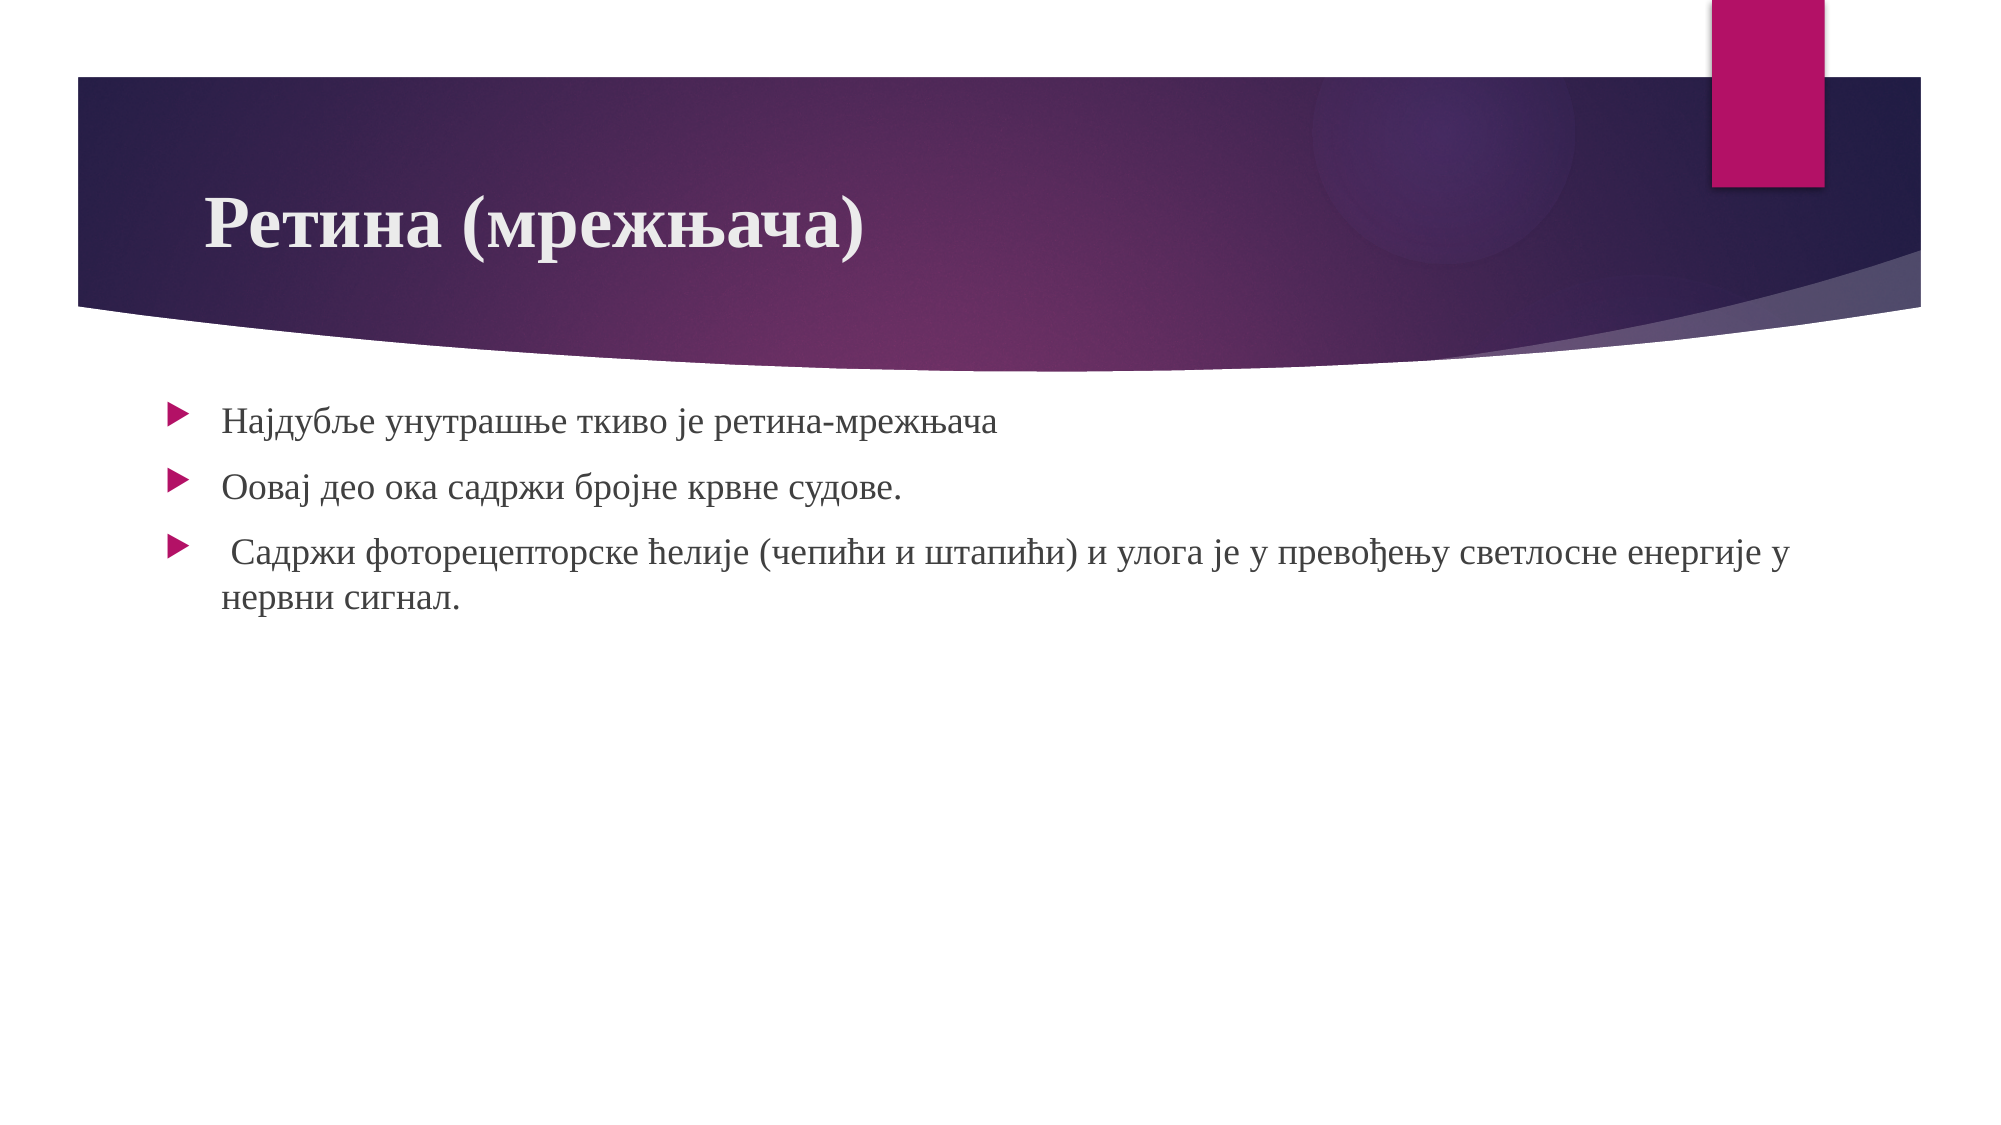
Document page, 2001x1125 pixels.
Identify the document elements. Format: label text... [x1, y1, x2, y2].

list Најдубље унутрашње ткиво је ретина-мрежњача Оовај део ока садржи бројне крвне судове. Садржи фоторецепторске ћелије (чепићи и штапићи) и улога је у превођењу светлосне енергије у нервни сигнал. [149, 388, 1850, 950]
title Ретина (мрежњача) [189, 159, 1627, 276]
